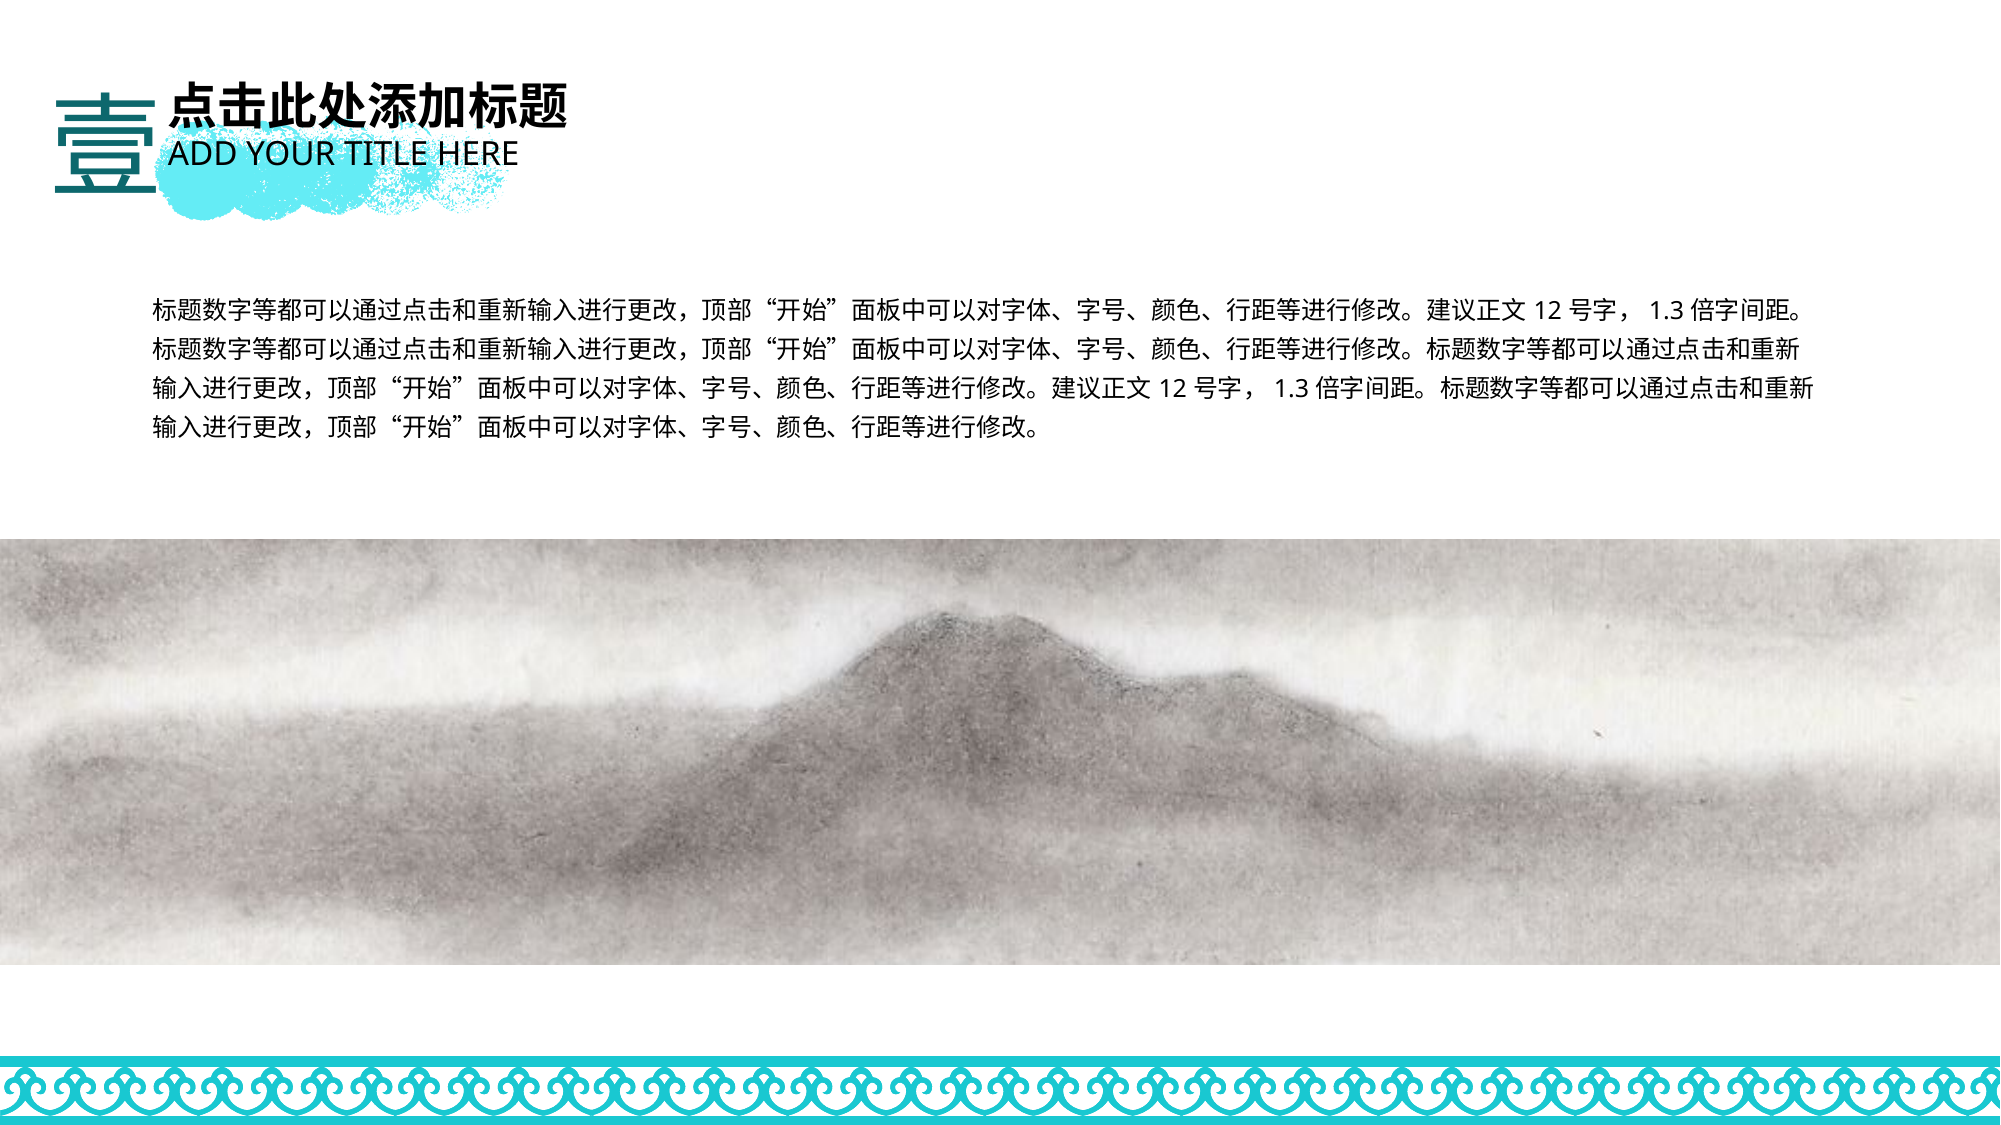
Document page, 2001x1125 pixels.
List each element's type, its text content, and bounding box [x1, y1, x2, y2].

text_box 壹 [34, 67, 166, 217]
picture [153, 115, 510, 221]
text_box 标题数字等都可以通过点击和重新输入进行更改，顶部“开始”面板中可以对字体、字号、颜色、行距等进行修改。建议正文12号字，1.3倍字间距。标题数字等都可以通过点击和重新输入进行更改，顶部“开始”面板中可以对字体、字号、颜色、行距等进行修改。标题数字等都可以通过点击和重新输入进行更改，顶部“开始”面板中可以对字体、字号、颜色、行距等进行修改。建议正文12号字，1.3倍字间距。标题数字等都可以通过点击和重新输入进行更改，顶部“开始”面板中可以对字体、字号、颜色、行距等进行修改。 [137, 278, 1835, 449]
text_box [0, 1055, 2000, 1125]
text_box ADD YOUR TITLE HERE [510, 124, 594, 180]
picture [0, 538, 2000, 965]
text_box 点击此处添加标题 [166, 67, 594, 124]
